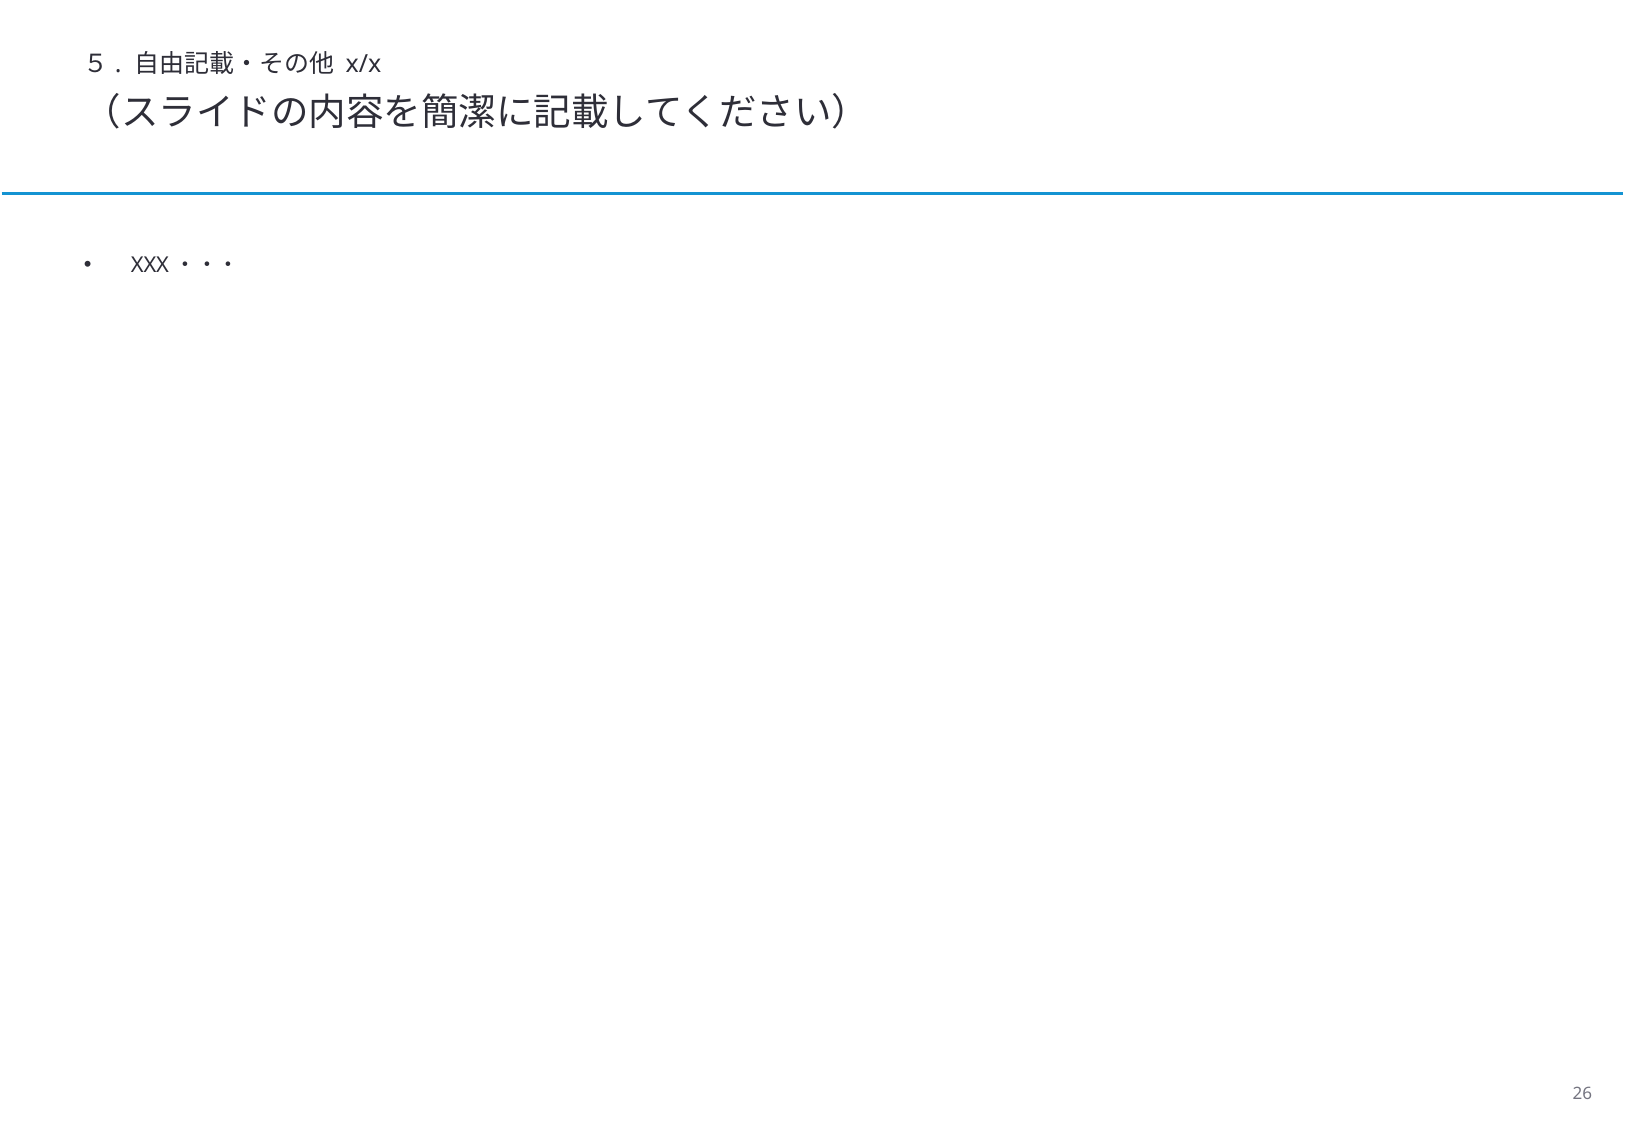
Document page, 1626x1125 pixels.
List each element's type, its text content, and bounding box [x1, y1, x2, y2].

list XXX・・・ [84, 243, 1543, 1065]
list （スライドの内容を簡潔に記載してください） [84, 83, 1543, 183]
list ５. 自由記載・その他 x/x [84, 40, 1543, 82]
